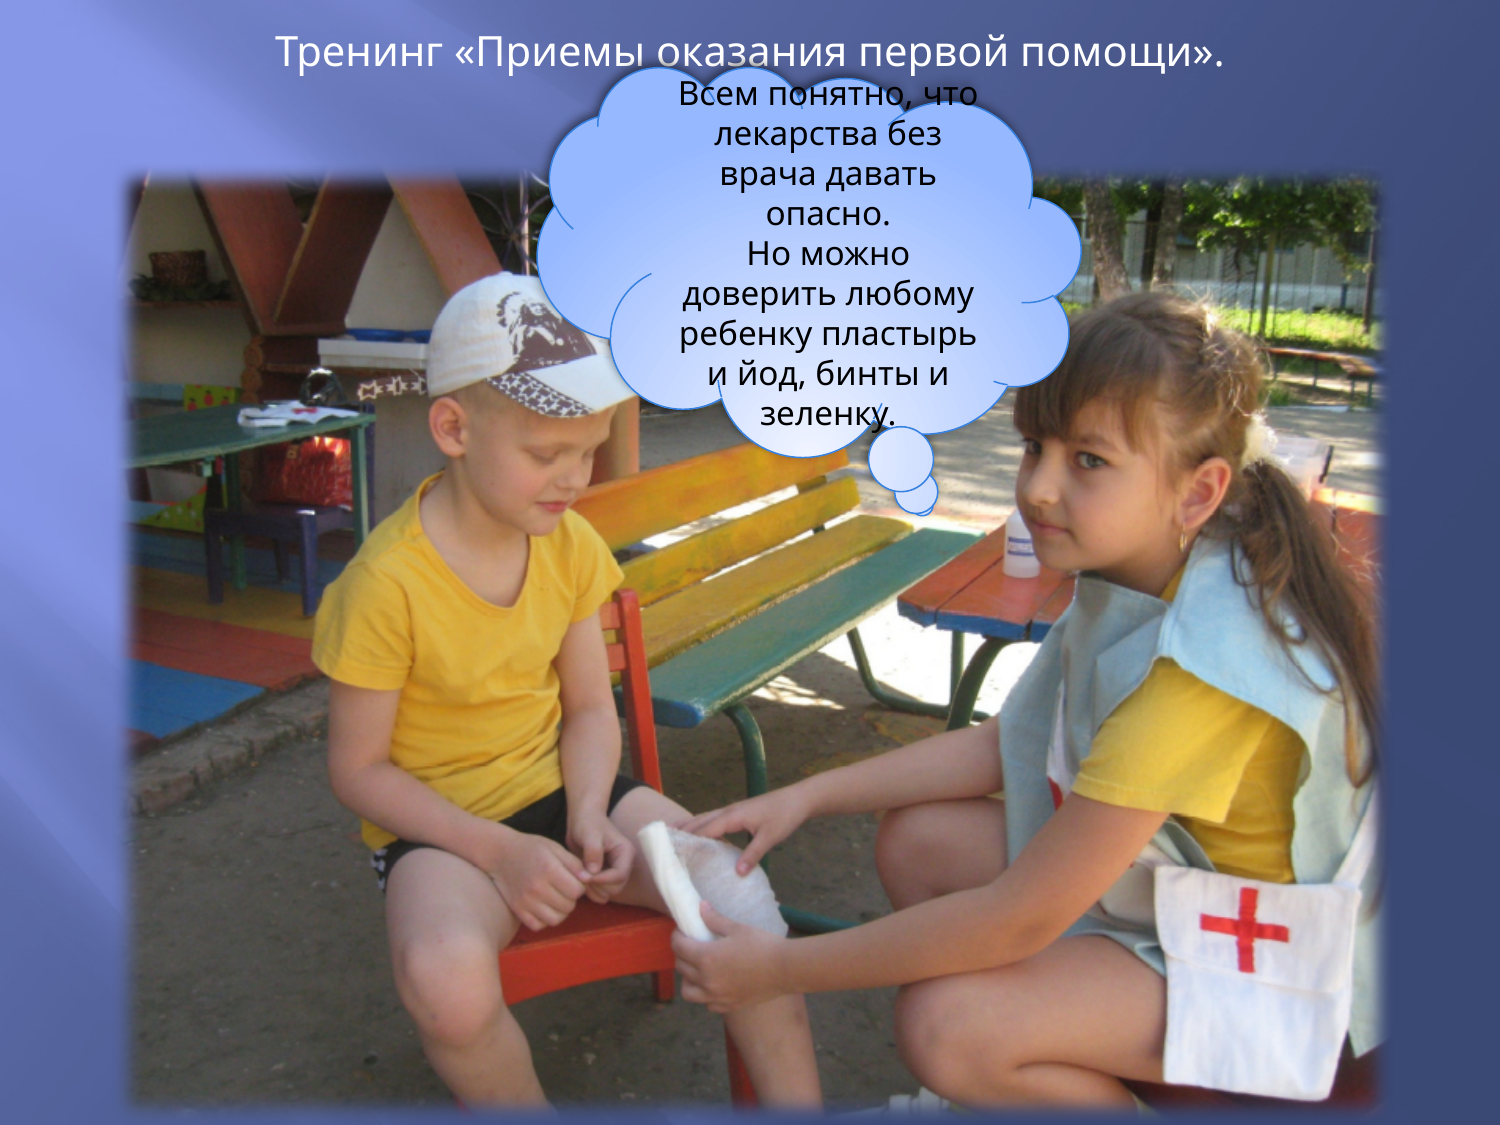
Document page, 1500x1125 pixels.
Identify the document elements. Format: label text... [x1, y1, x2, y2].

text_box Тренинг «Приемы оказания первой помощи». [76, 17, 1424, 83]
text_box Всем понятно, что лекарства без врача давать опасно. Но можно доверить любому ребенку пластырь и йод, бинты и зеленку. [555, 66, 1026, 150]
picture [112, 163, 1395, 1125]
